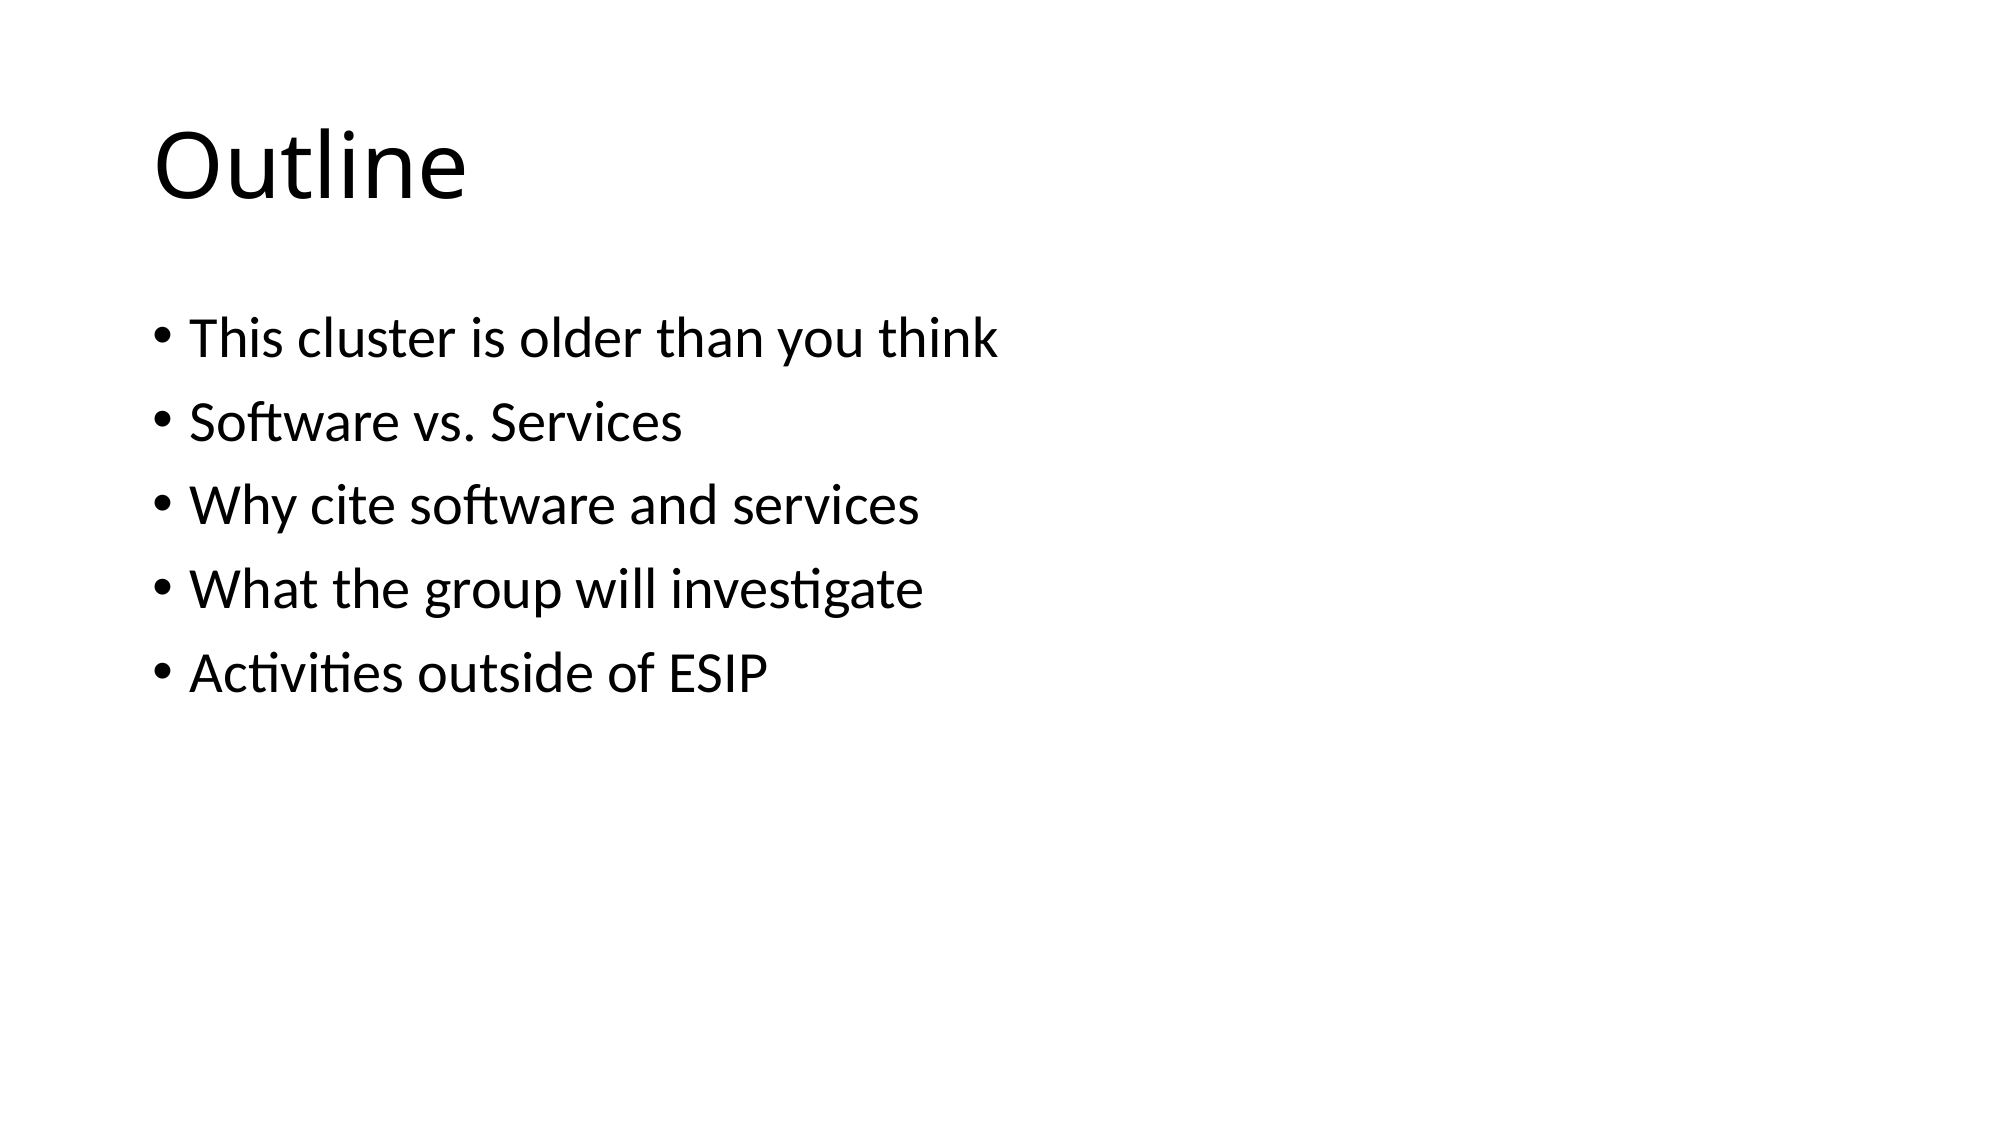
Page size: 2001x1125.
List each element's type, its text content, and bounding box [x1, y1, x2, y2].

title Outline [137, 59, 1863, 278]
list This cluster is older than you think Software vs. Services Why cite software and services What the group will investigate Activities outside of ESIP [137, 299, 1863, 1014]
